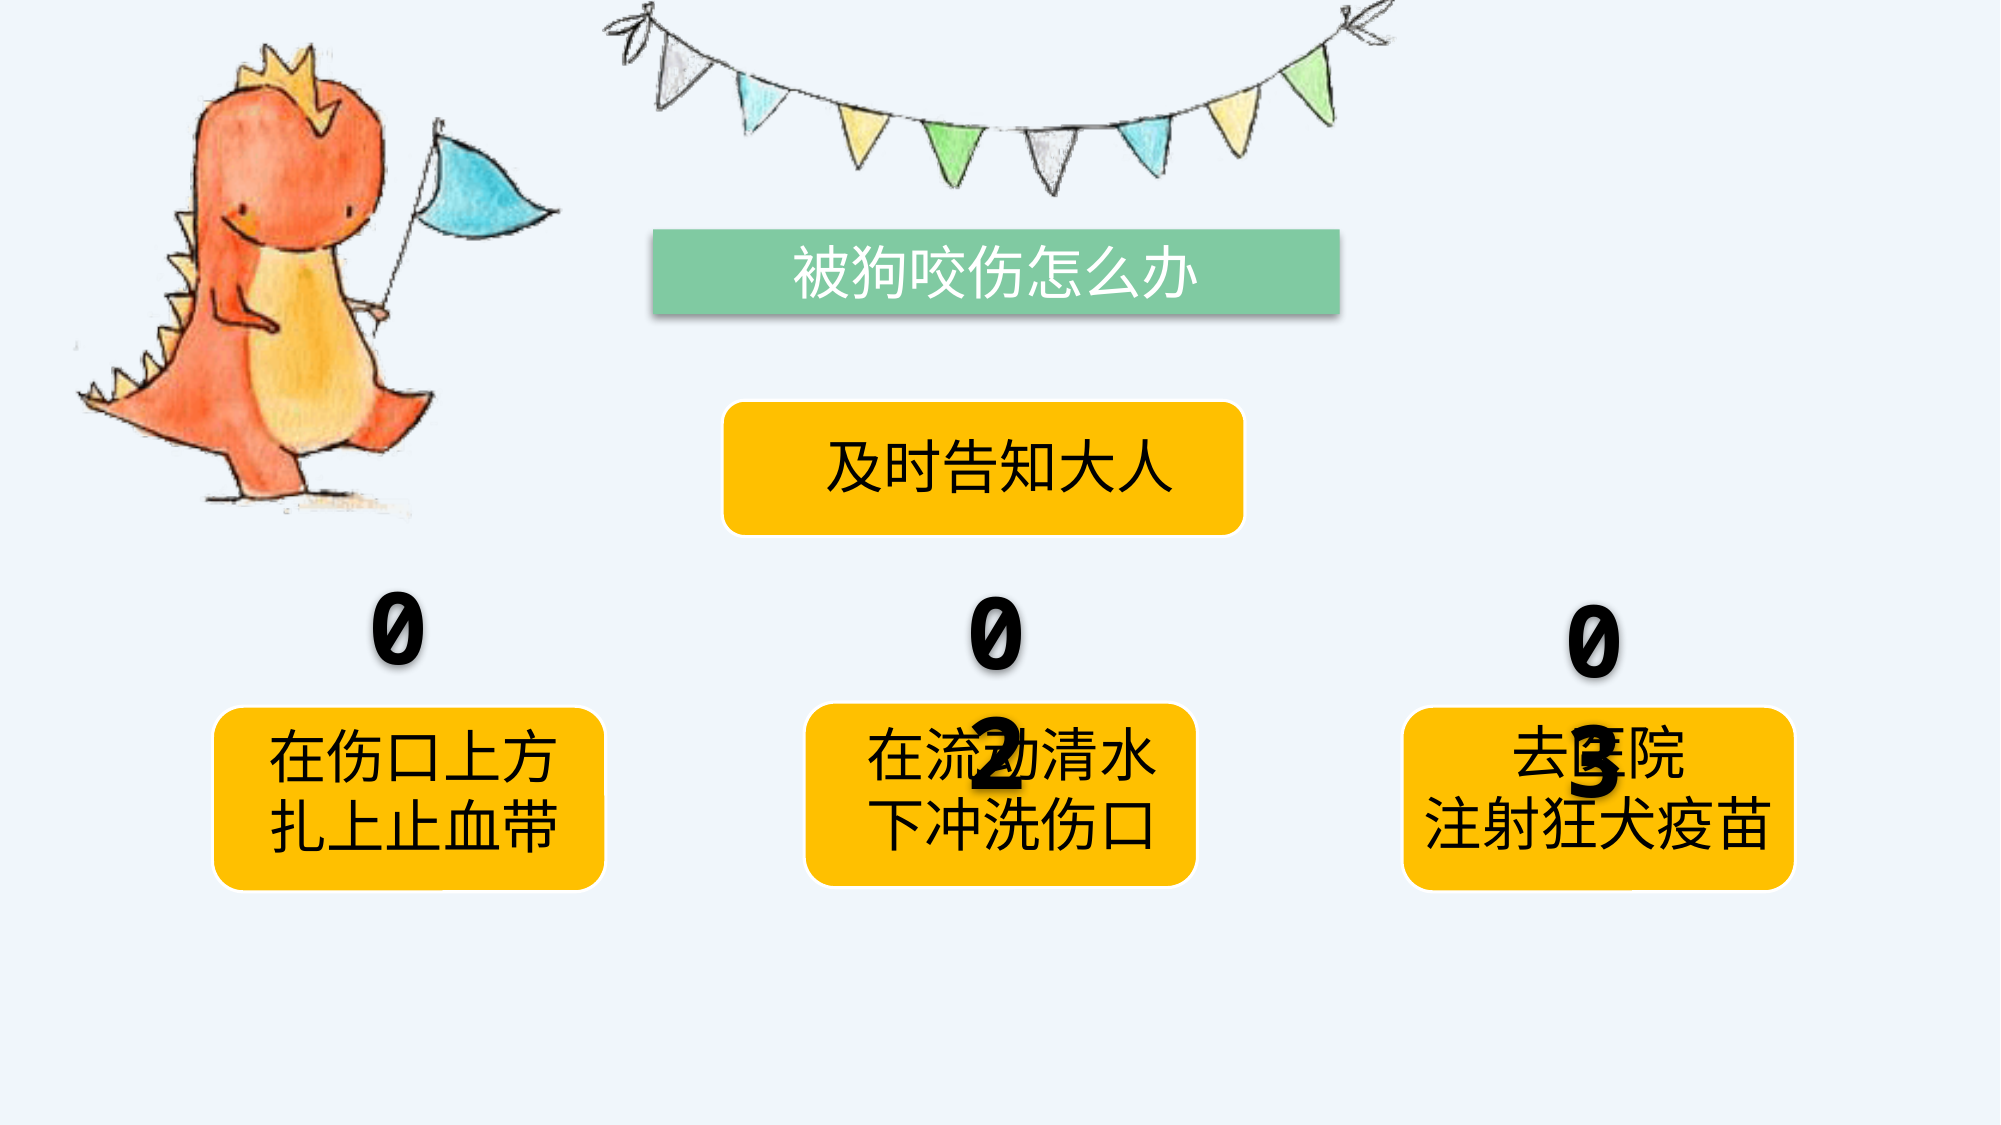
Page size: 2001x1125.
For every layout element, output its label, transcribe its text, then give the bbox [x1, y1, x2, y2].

picture [31, 0, 1411, 543]
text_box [804, 562, 1349, 888]
text_box 被狗咬伤怎么办 [653, 237, 1340, 315]
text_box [1349, 569, 1848, 892]
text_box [212, 557, 752, 892]
text_box [720, 508, 1247, 539]
text_box 及时告知大人 [619, 422, 1381, 508]
text_box [720, 398, 1247, 422]
